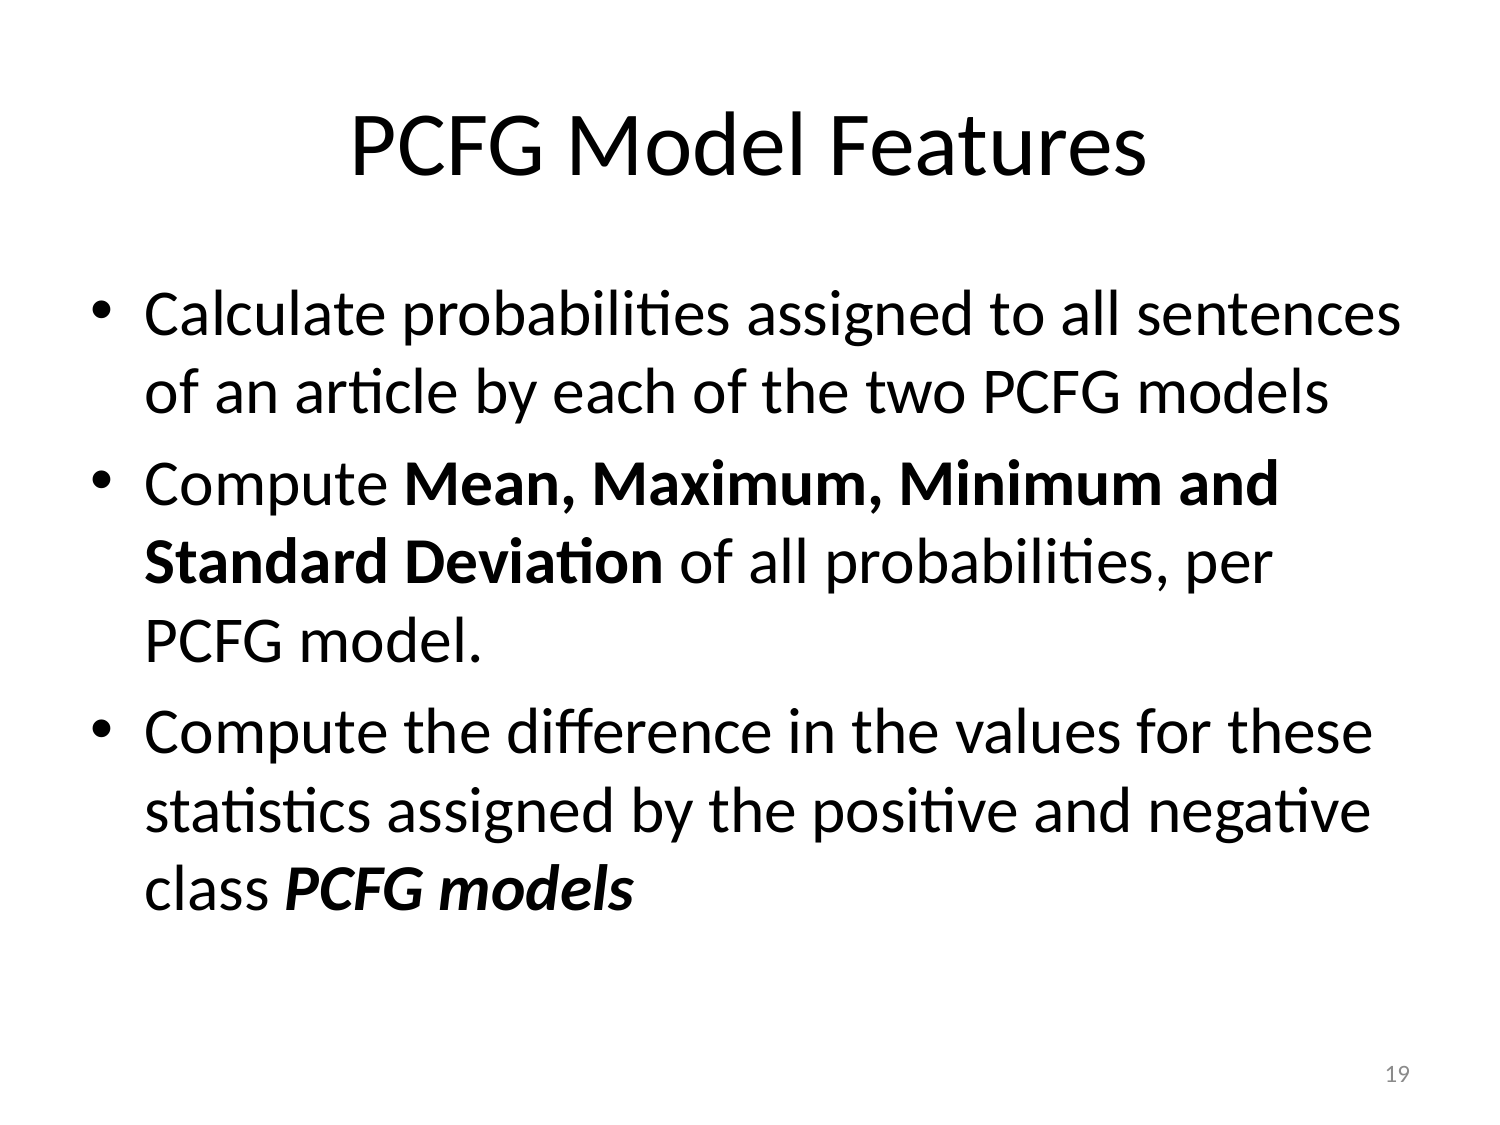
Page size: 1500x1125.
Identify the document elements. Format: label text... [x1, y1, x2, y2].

list Calculate probabilities assigned to all sentences of an article by each of the two PCFG models Compute Mean, Maximum, Minimum and Standard Deviation of all probabilities, per PCFG model. Compute the difference in the values for these statistics assigned by the positive and negative class PCFG models [75, 262, 1425, 1005]
title PCFG Model Features [75, 45, 1425, 233]
slide_number 19 [1074, 1042, 1425, 1103]
